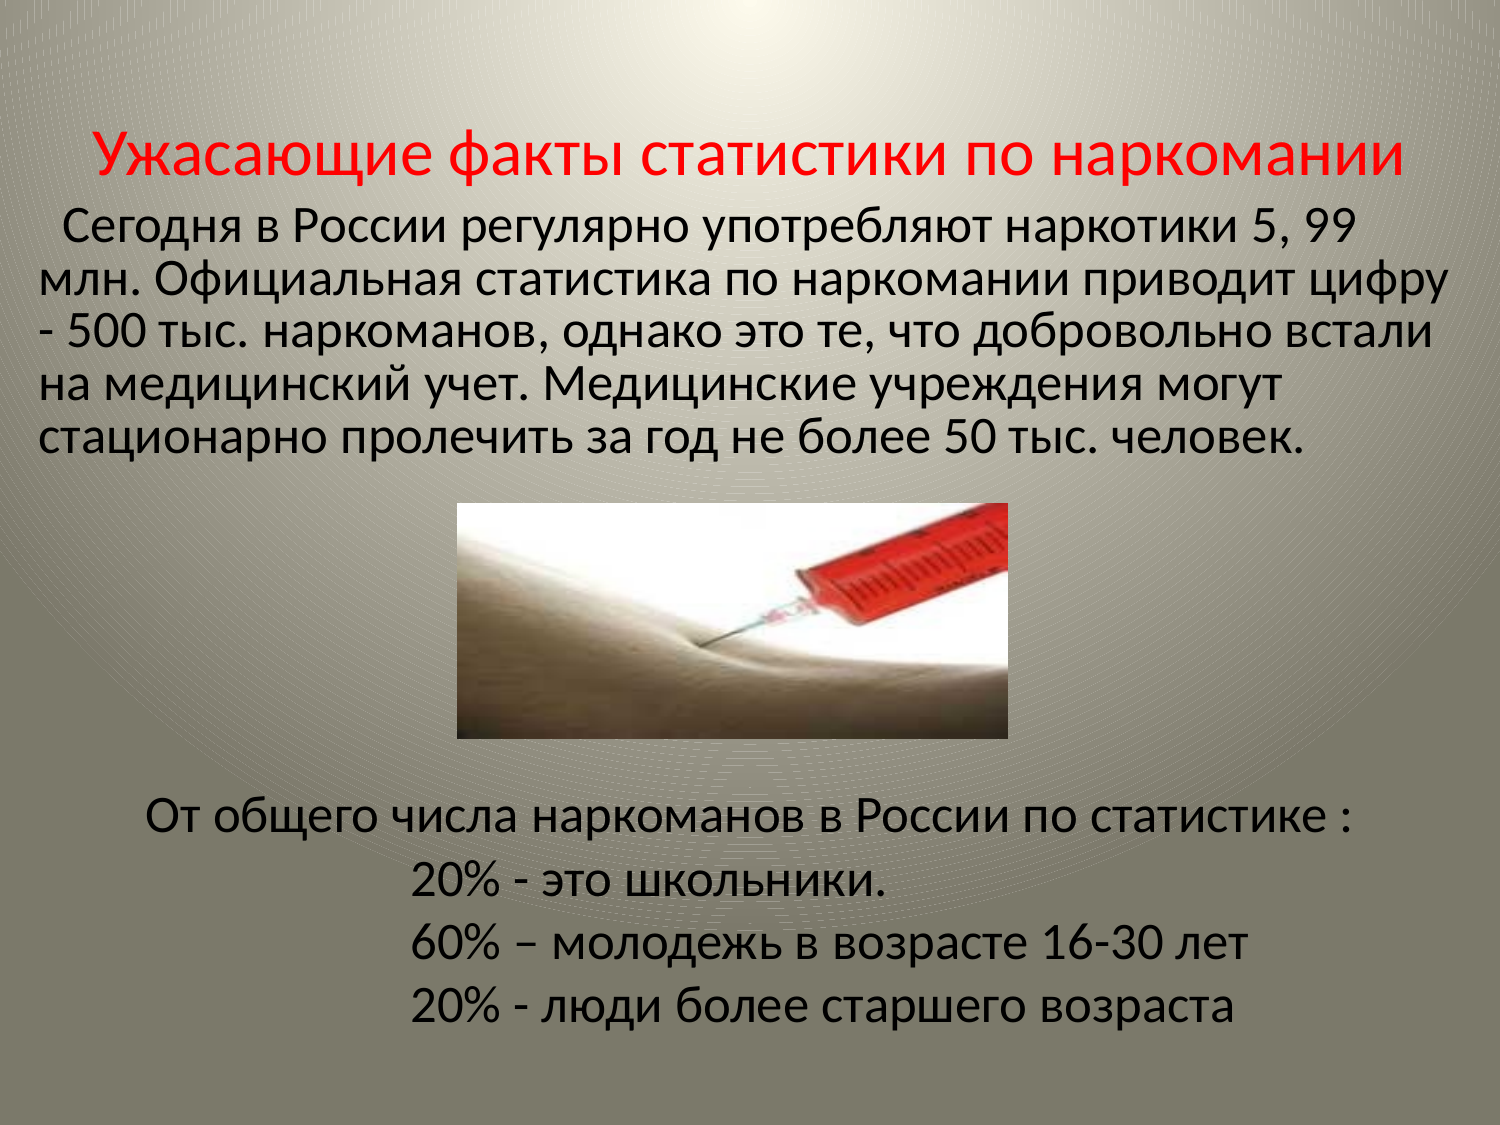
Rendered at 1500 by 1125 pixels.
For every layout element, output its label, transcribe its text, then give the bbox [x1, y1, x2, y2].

list Ужасающие факты статистики по наркомании Сегодня в России регулярно употребляют наркотики 5, 99 млн. Официальная статистика по наркомании приводит цифру - 500 тыс. наркоманов, однако это те, что добровольно встали на медицинский учет. Медицинские учреждения могут стационарно пролечить за год не более 50 тыс. человек. От общего числа наркоманов в России по статистике : 20% - это школьники. 60% – молодежь в возрасте 16-30 лет 20% - люди более старшего возраста [23, 117, 1477, 1079]
picture [456, 503, 1009, 739]
